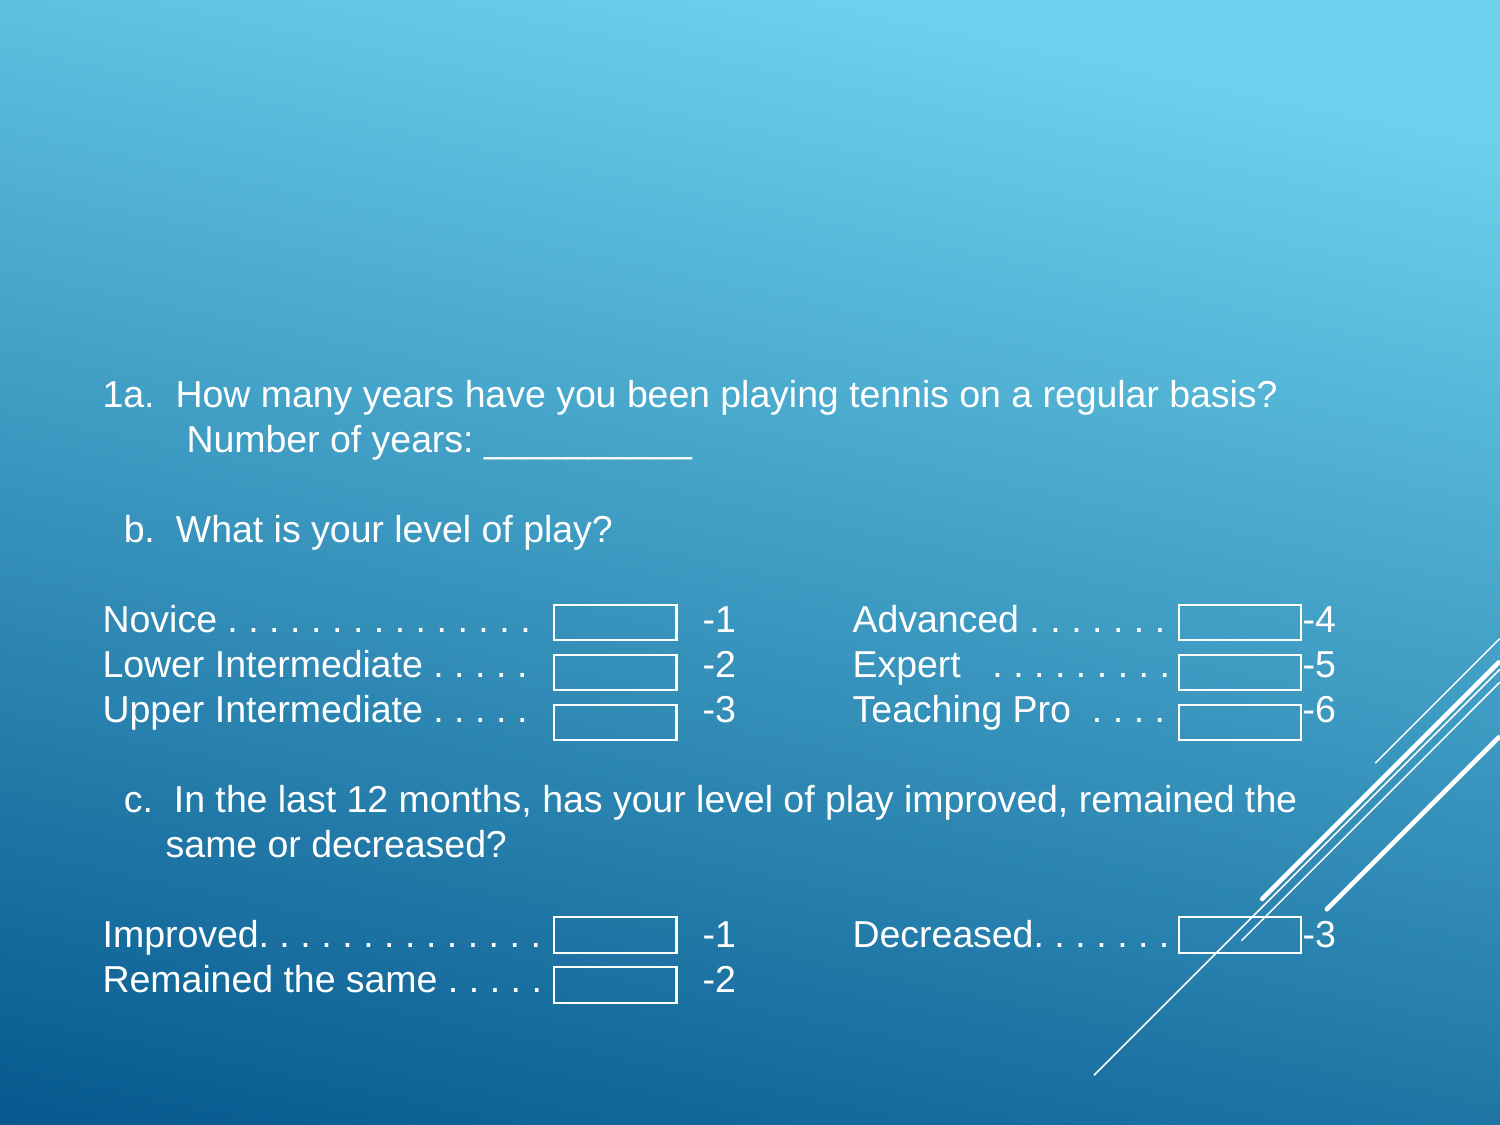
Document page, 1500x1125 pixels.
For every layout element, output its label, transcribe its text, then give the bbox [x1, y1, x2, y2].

text_box 1a. How many years have you been playing tennis on a regular basis? Number of years: __________ b. What is your level of play? Novice . . . . . . . . . . . . . . . -1 Advanced . . . . . . . -4 Lower Intermediate . . . . . -2 Expert . . . . . . . . . -5 Upper Intermediate . . . . . -3 Teaching Pro . . . . -6 c. In the last 12 months, has your level of play improved, remained the same or decreased? Improved. . . . . . . . . . . . . . -1 Decreased. . . . . . . -3 Remained the same . . . . . -2 [87, 362, 1391, 1008]
text_box [553, 917, 677, 953]
text_box [1178, 654, 1302, 691]
text_box [553, 967, 677, 1003]
text_box [553, 704, 677, 741]
text_box [1178, 704, 1302, 741]
text_box [553, 654, 677, 691]
text_box [553, 604, 677, 641]
text_box [1178, 917, 1302, 953]
text_box [1178, 604, 1302, 641]
